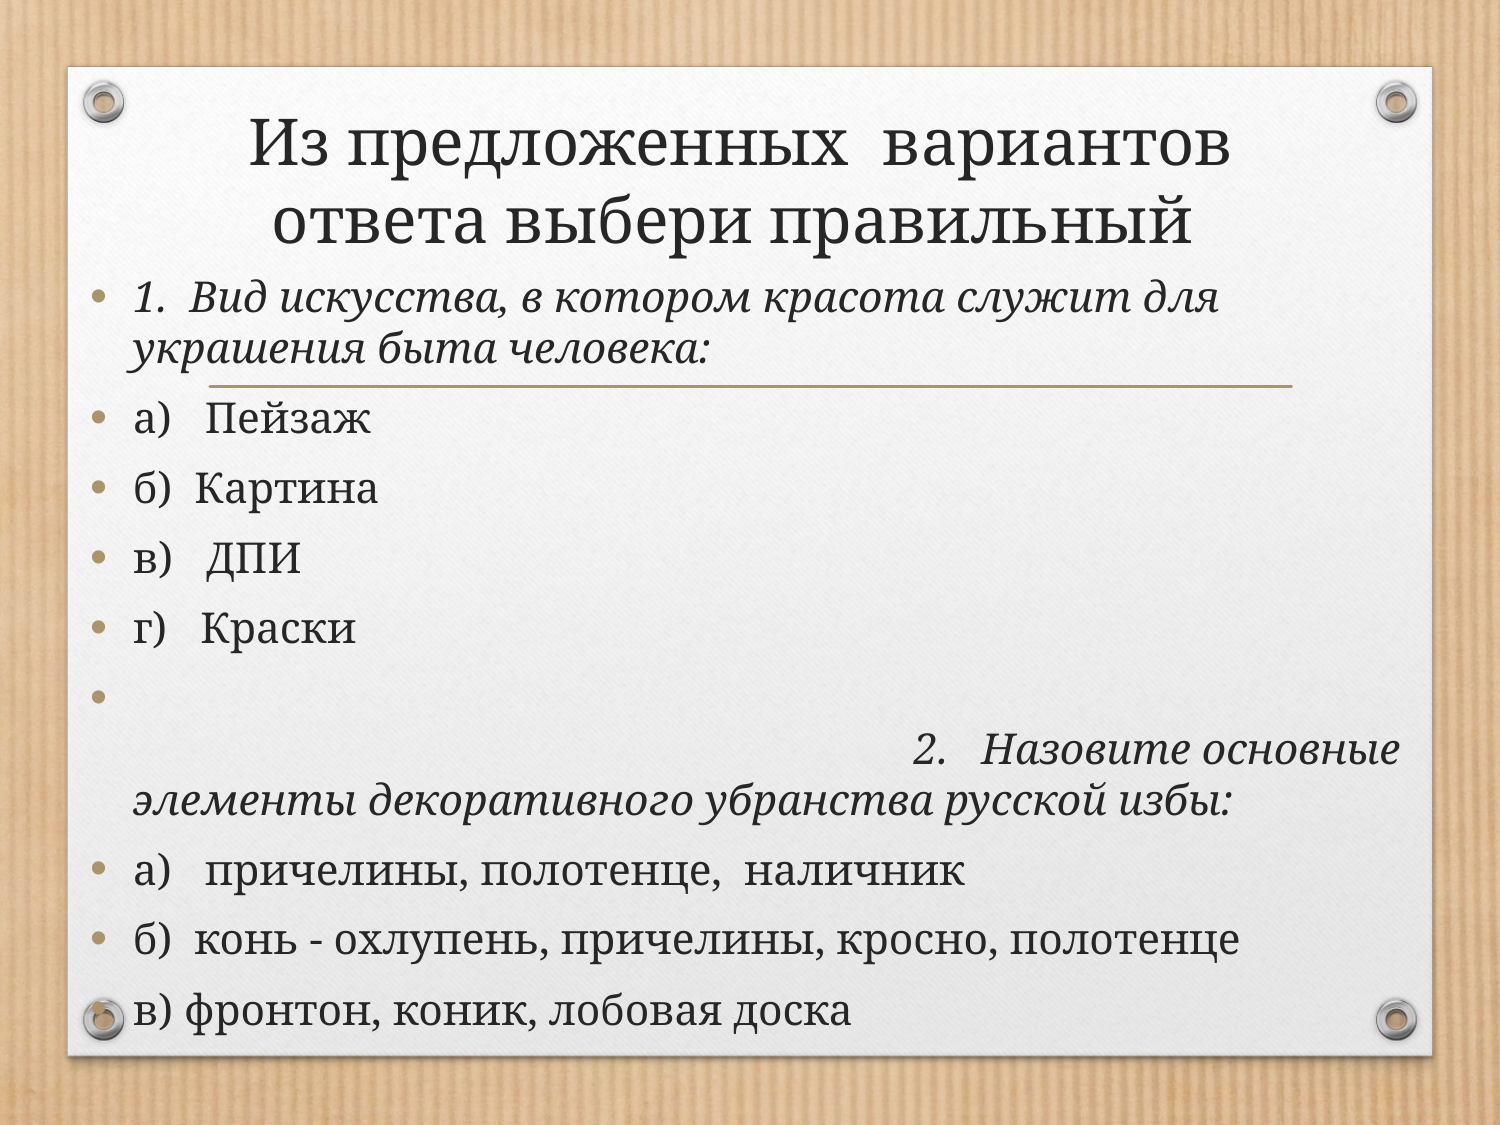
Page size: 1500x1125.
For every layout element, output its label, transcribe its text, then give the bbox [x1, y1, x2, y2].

list 1. Вид искусства, в котором красота служит для украшения быта человека: а) Пейзаж б) Картина в) ДПИ г) Краски 2. Назовите основные элементы декоративного убранства русской избы: а) причелины, полотенце, наличник б) конь - охлупень, причелины, кросно, полотенце в) фронтон, коник, лобовая доска [75, 262, 1425, 1059]
picture [0, 0, 1500, 1125]
title Из предложенных вариантов ответа выбери правильный [183, 71, 1299, 262]
